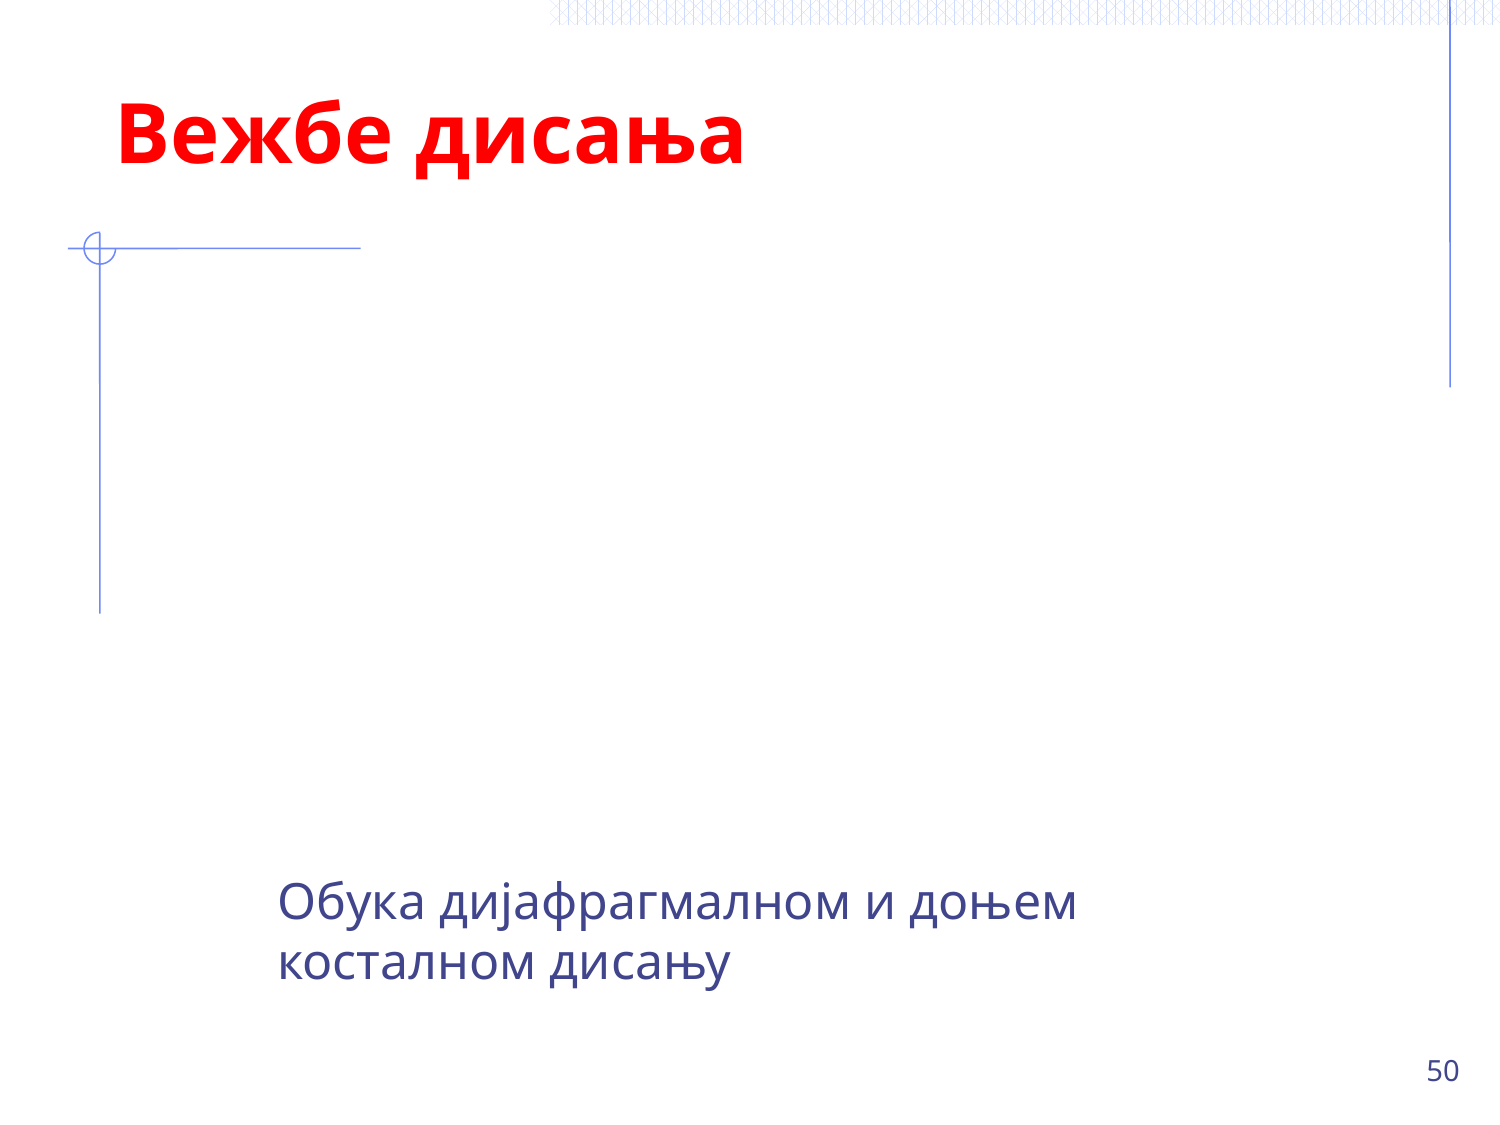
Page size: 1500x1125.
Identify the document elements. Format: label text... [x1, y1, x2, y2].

title Вежбе дисања [99, 0, 1376, 188]
text_box Обука дијафрагмалном и доњем косталном дисању [262, 862, 1175, 998]
slide_number 50 [1162, 1025, 1475, 1100]
